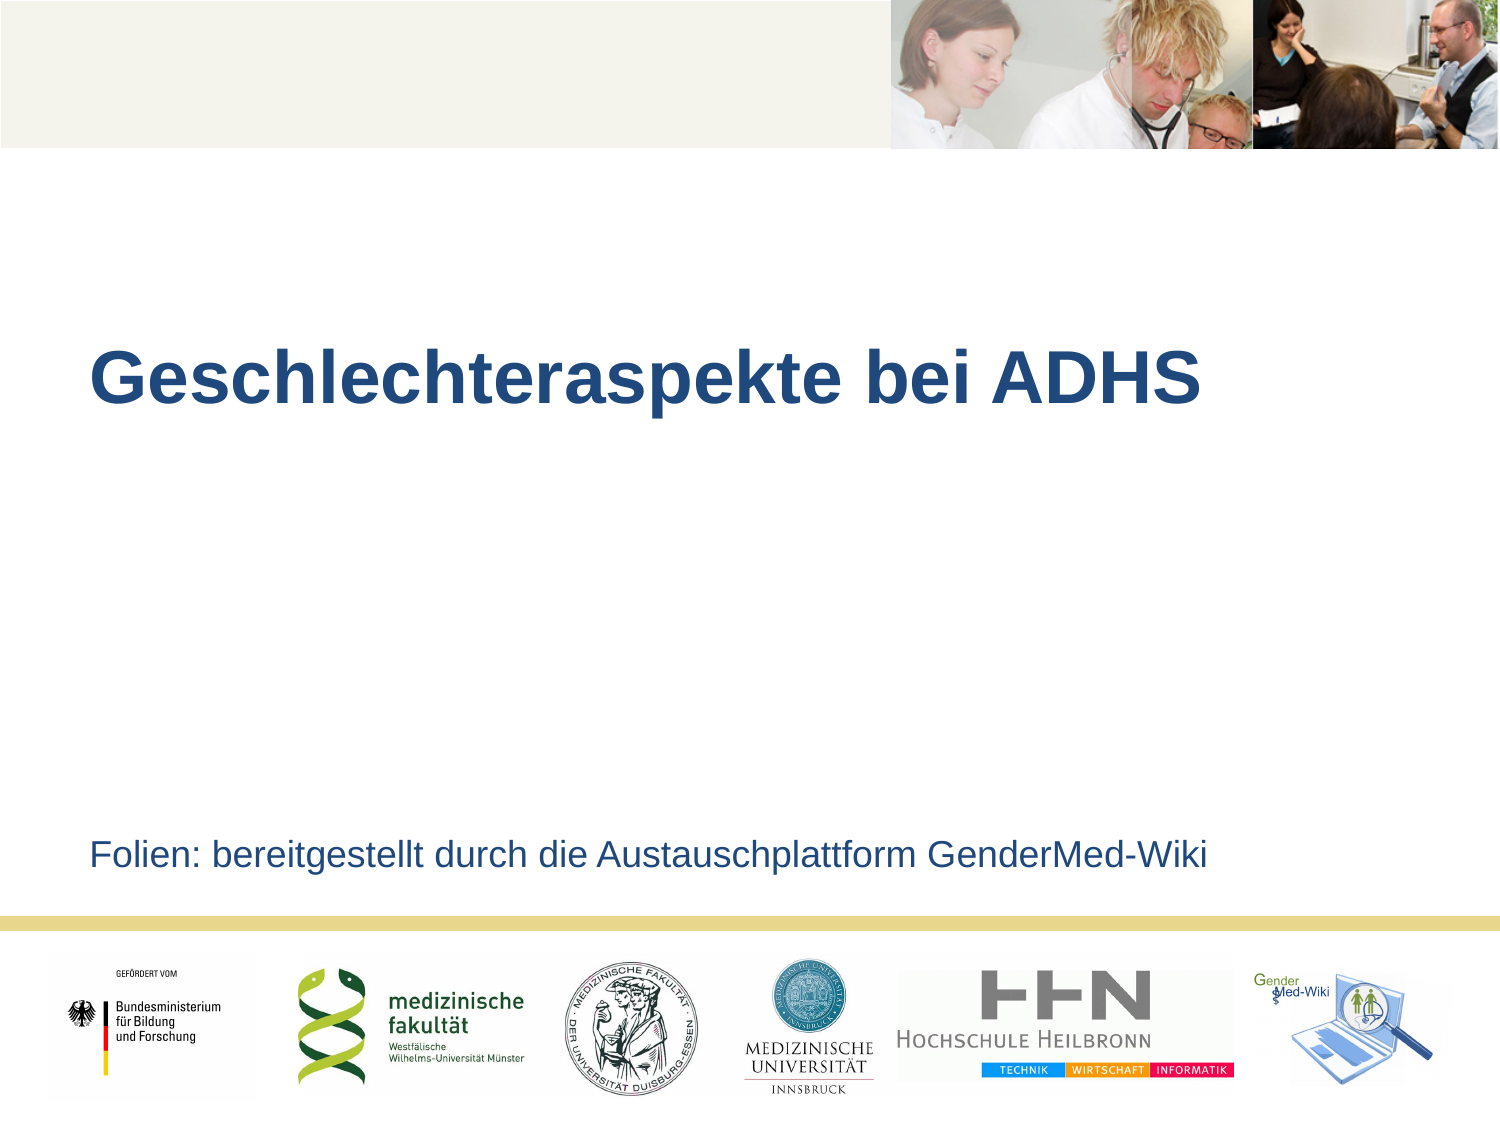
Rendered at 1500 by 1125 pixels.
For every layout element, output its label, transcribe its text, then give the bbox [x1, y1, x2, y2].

picture [891, 0, 1500, 150]
picture [47, 952, 255, 1100]
text_box Geschlechteraspekte bei ADHS [74, 267, 1498, 371]
picture [298, 952, 1234, 1100]
picture [1246, 965, 1453, 1087]
text_box Folien: bereitgestellt durch die Austauschplattform GenderMed-Wiki [74, 822, 1268, 882]
